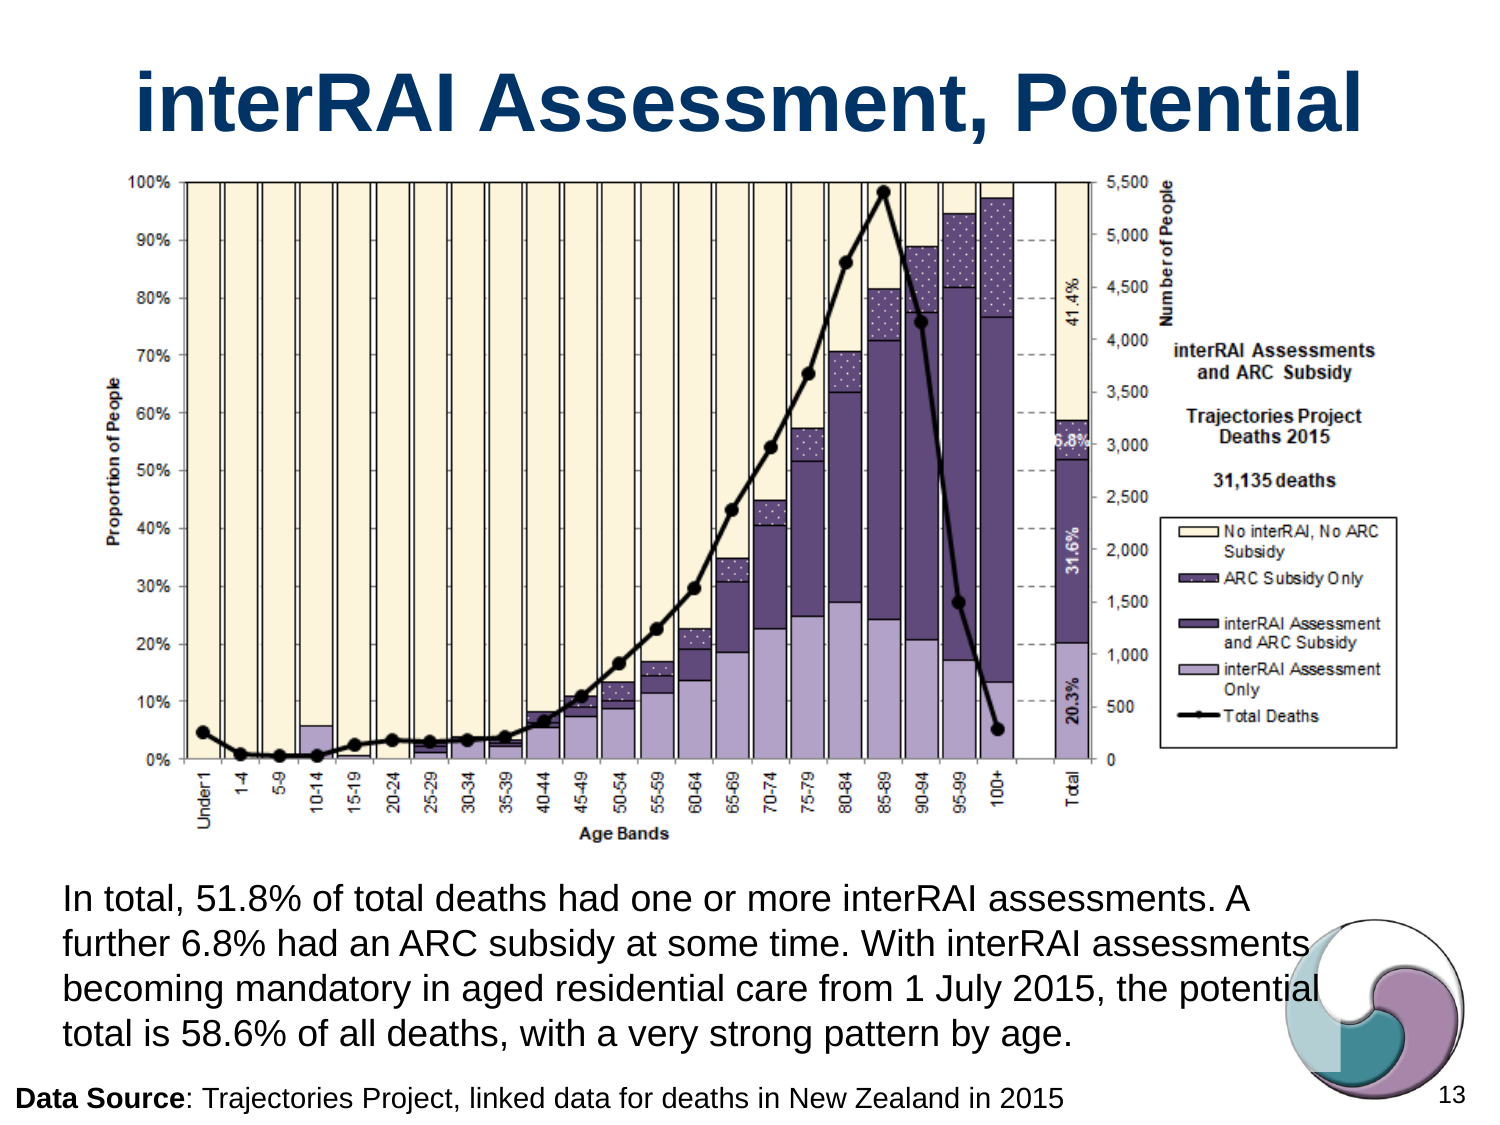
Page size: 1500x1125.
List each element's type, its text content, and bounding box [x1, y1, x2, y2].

picture [1281, 916, 1468, 1101]
list Data Source: Trajectories Project, linked data for deaths in New Zealand in 2015 [0, 1071, 1188, 1123]
picture [96, 160, 1404, 857]
list In total, 51.8% of total deaths had one or more interRAI assessments. A further 6.8% had an ARC subsidy at some time. With interRAI assessments becoming mandatory in aged residential care from 1 July 2015, the potential total is 58.6% of all deaths, with a very strong pattern by age. [47, 866, 1341, 1073]
title interRAI Assessment, Potential [0, 12, 1500, 200]
